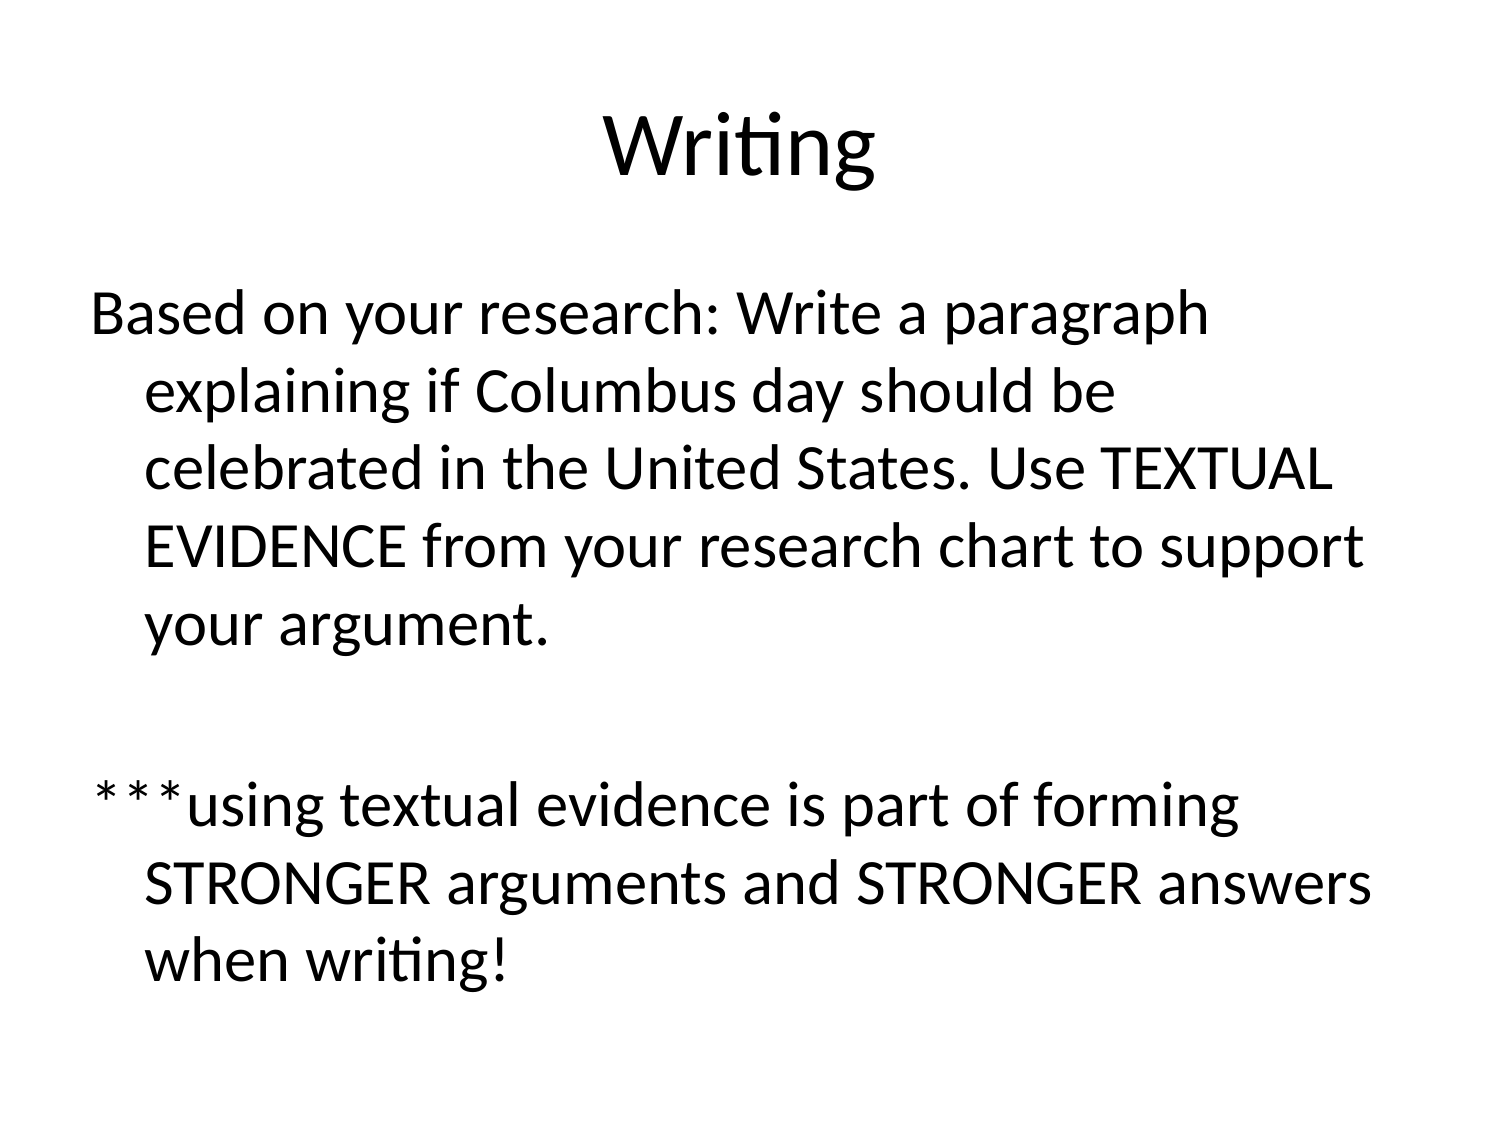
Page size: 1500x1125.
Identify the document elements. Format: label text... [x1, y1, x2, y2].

list Based on your research: Write a paragraph explaining if Columbus day should be celebrated in the United States. Use TEXTUAL EVIDENCE from your research chart to support your argument. ***using textual evidence is part of forming STRONGER arguments and STRONGER answers when writing! [75, 262, 1425, 1005]
title Writing [75, 45, 1425, 233]
